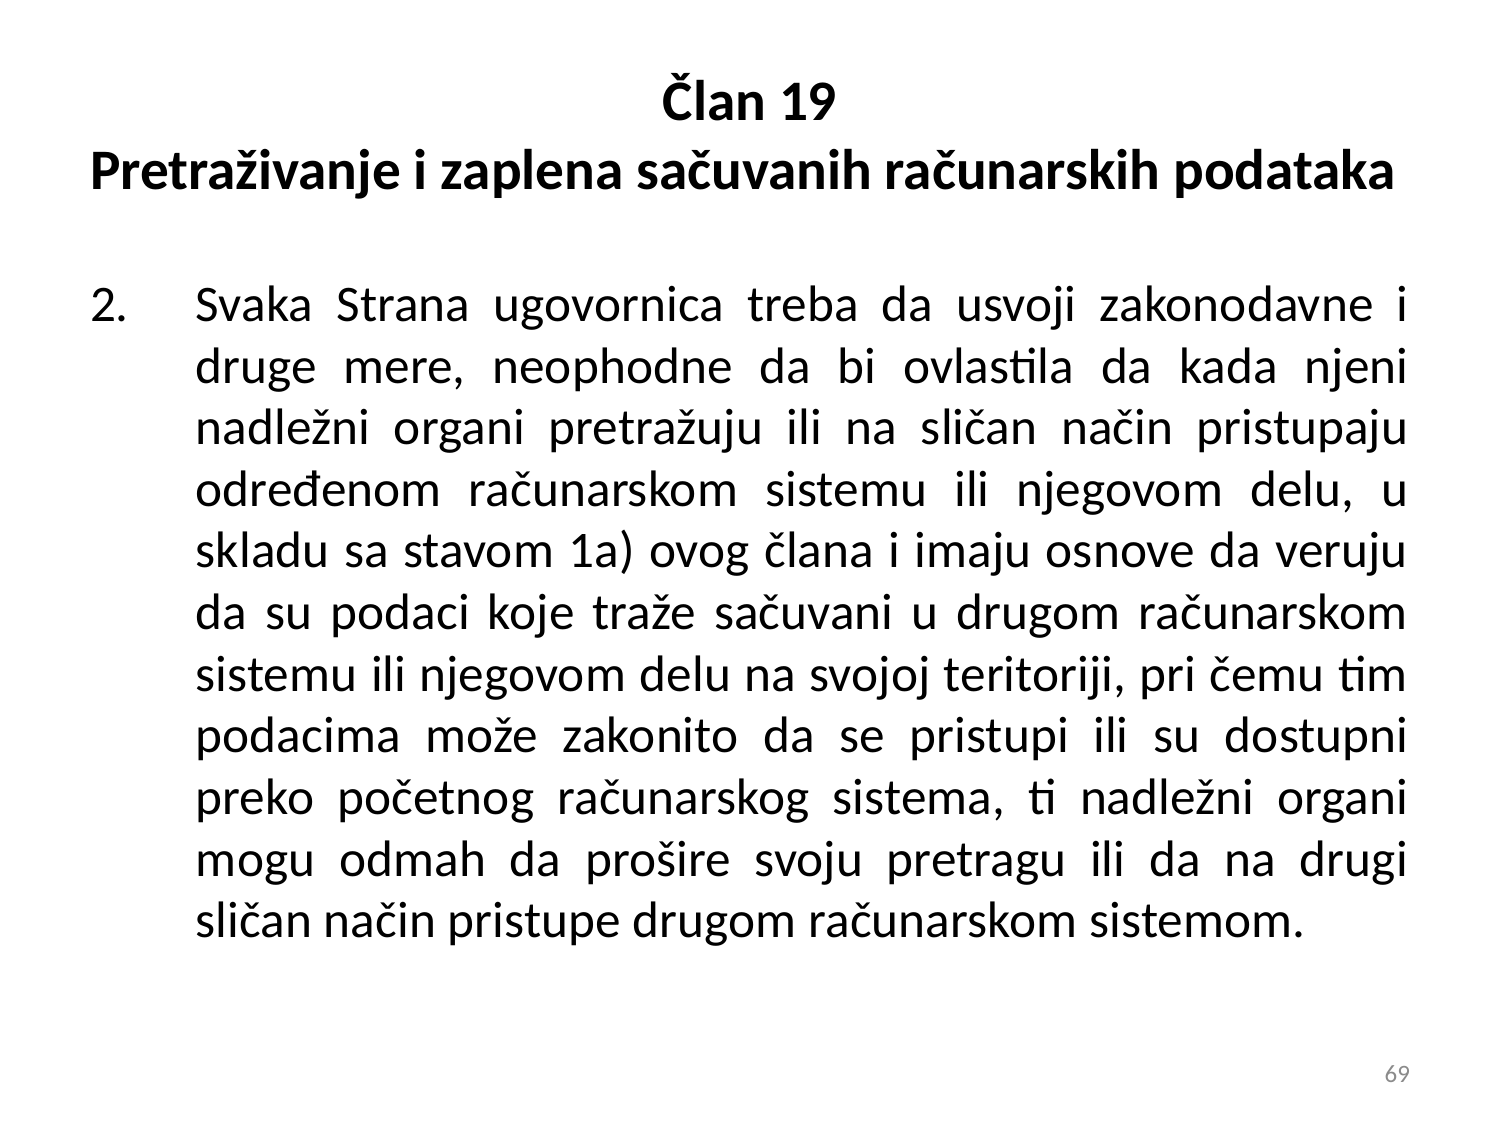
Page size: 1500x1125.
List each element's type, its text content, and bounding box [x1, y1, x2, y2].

slide_number 69 [1074, 1042, 1425, 1103]
title Član 19 Pretraživanje i zaplena sačuvanih računarskih podataka [74, 44, 1426, 220]
list Svaka Strana ugovornica treba da usvoji zakonodavne i druge mere, neophodne da bi ovlastila da kada njeni nadležni organi pretražuju ili na sličan način pristupaju određenom računarskom sistemu ili njegovom delu, u skladu sa stavom 1a) ovog člana i imaju osnove da veruju da su podaci koje traže sačuvani u drugom računarskom sistemu ili njegovom delu na svojoj teritoriji, pri čemu tim podacima može zakonito da se pristupi ili su dostupni preko početnog računarskog sistema, ti nadležni organi mogu odmah da prošire svoju pretragu ili da na drugi sličan način pristupe drugom računarskom sistemom. [74, 262, 1426, 1006]
